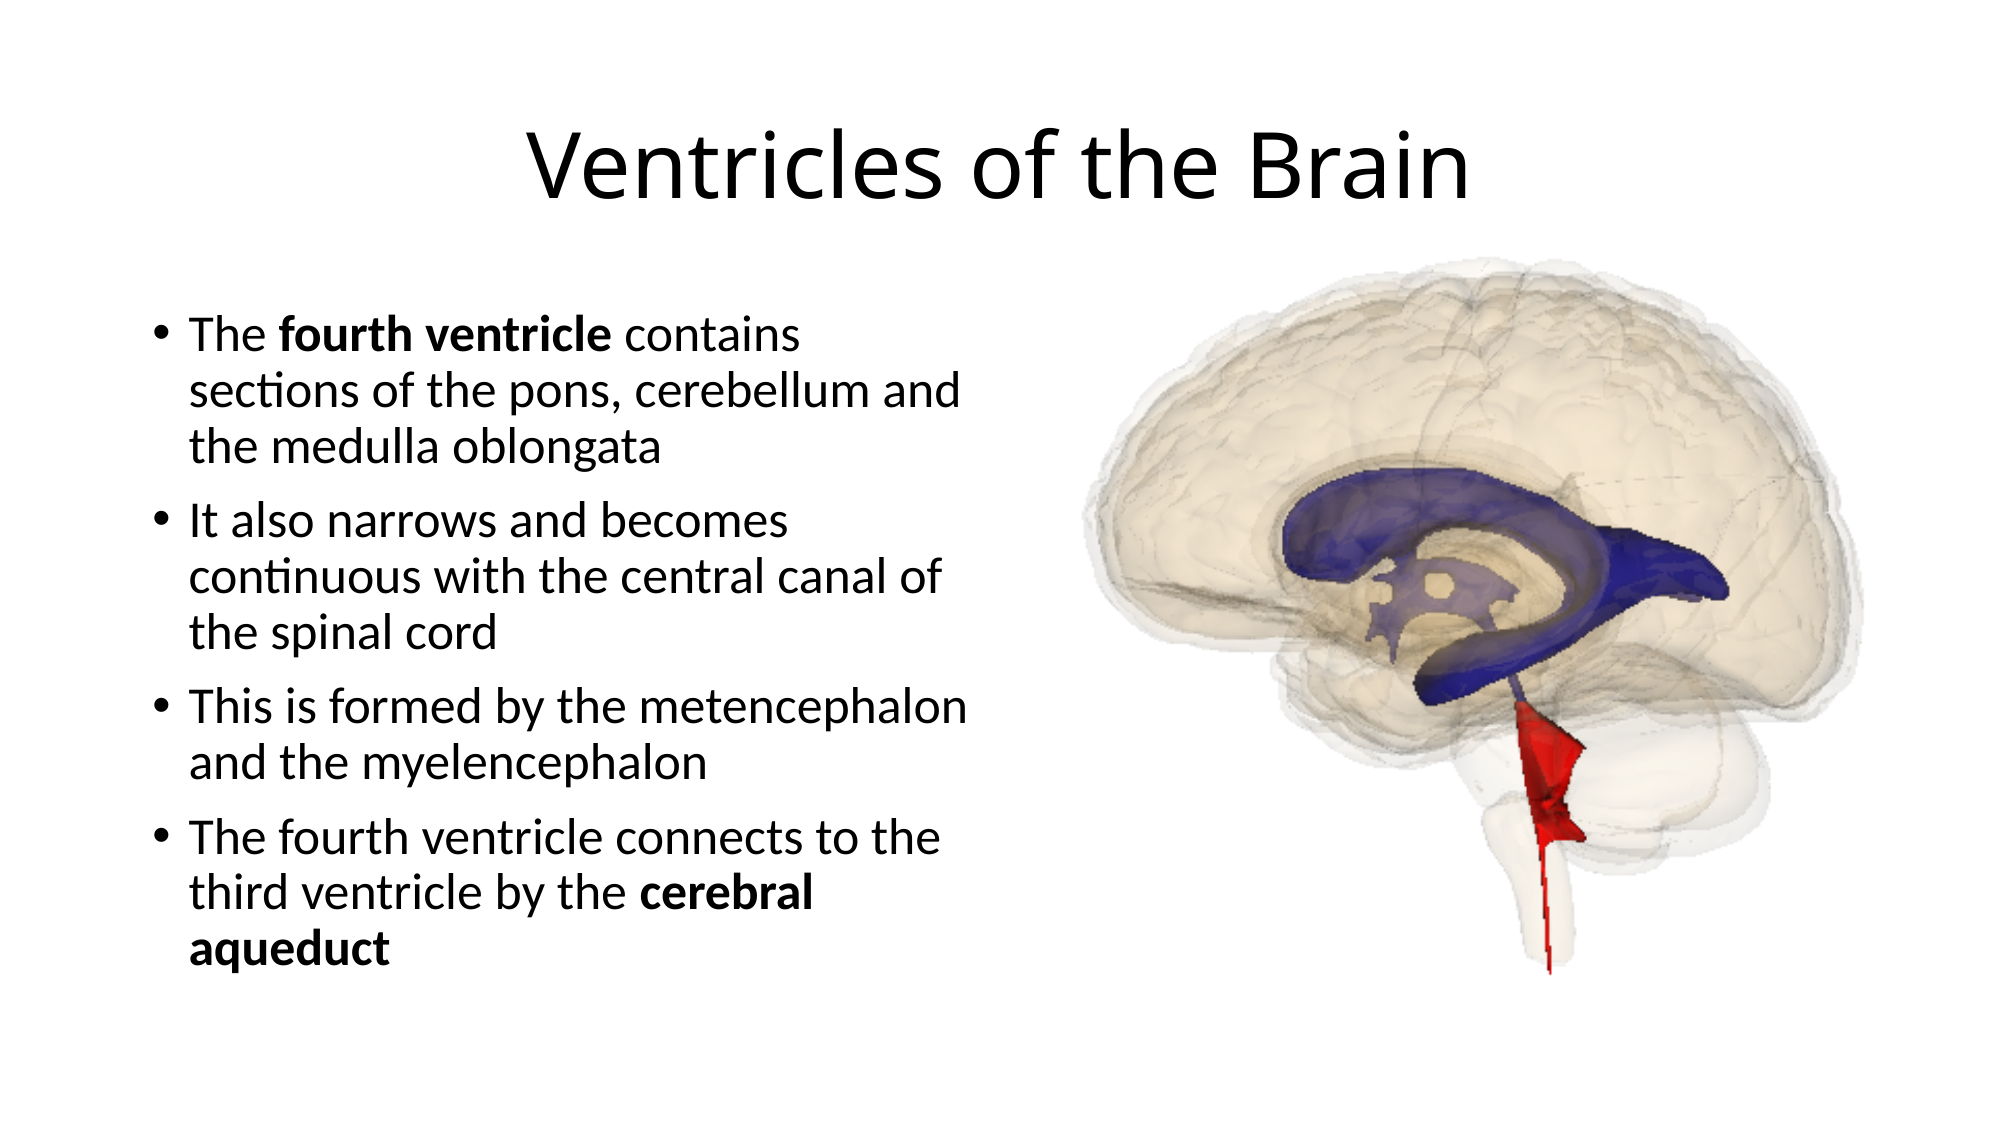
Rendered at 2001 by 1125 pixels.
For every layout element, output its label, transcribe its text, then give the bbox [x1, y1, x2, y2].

title Ventricles of the Brain [137, 59, 1863, 278]
picture [1077, 255, 1880, 1014]
list The fourth ventricle contains sections of the pons, cerebellum and the medulla oblongata It also narrows and becomes continuous with the central canal of the spinal cord This is formed by the metencephalon and the myelencephalon The fourth ventricle connects to the third ventricle by the cerebral aqueduct [137, 299, 988, 1014]
